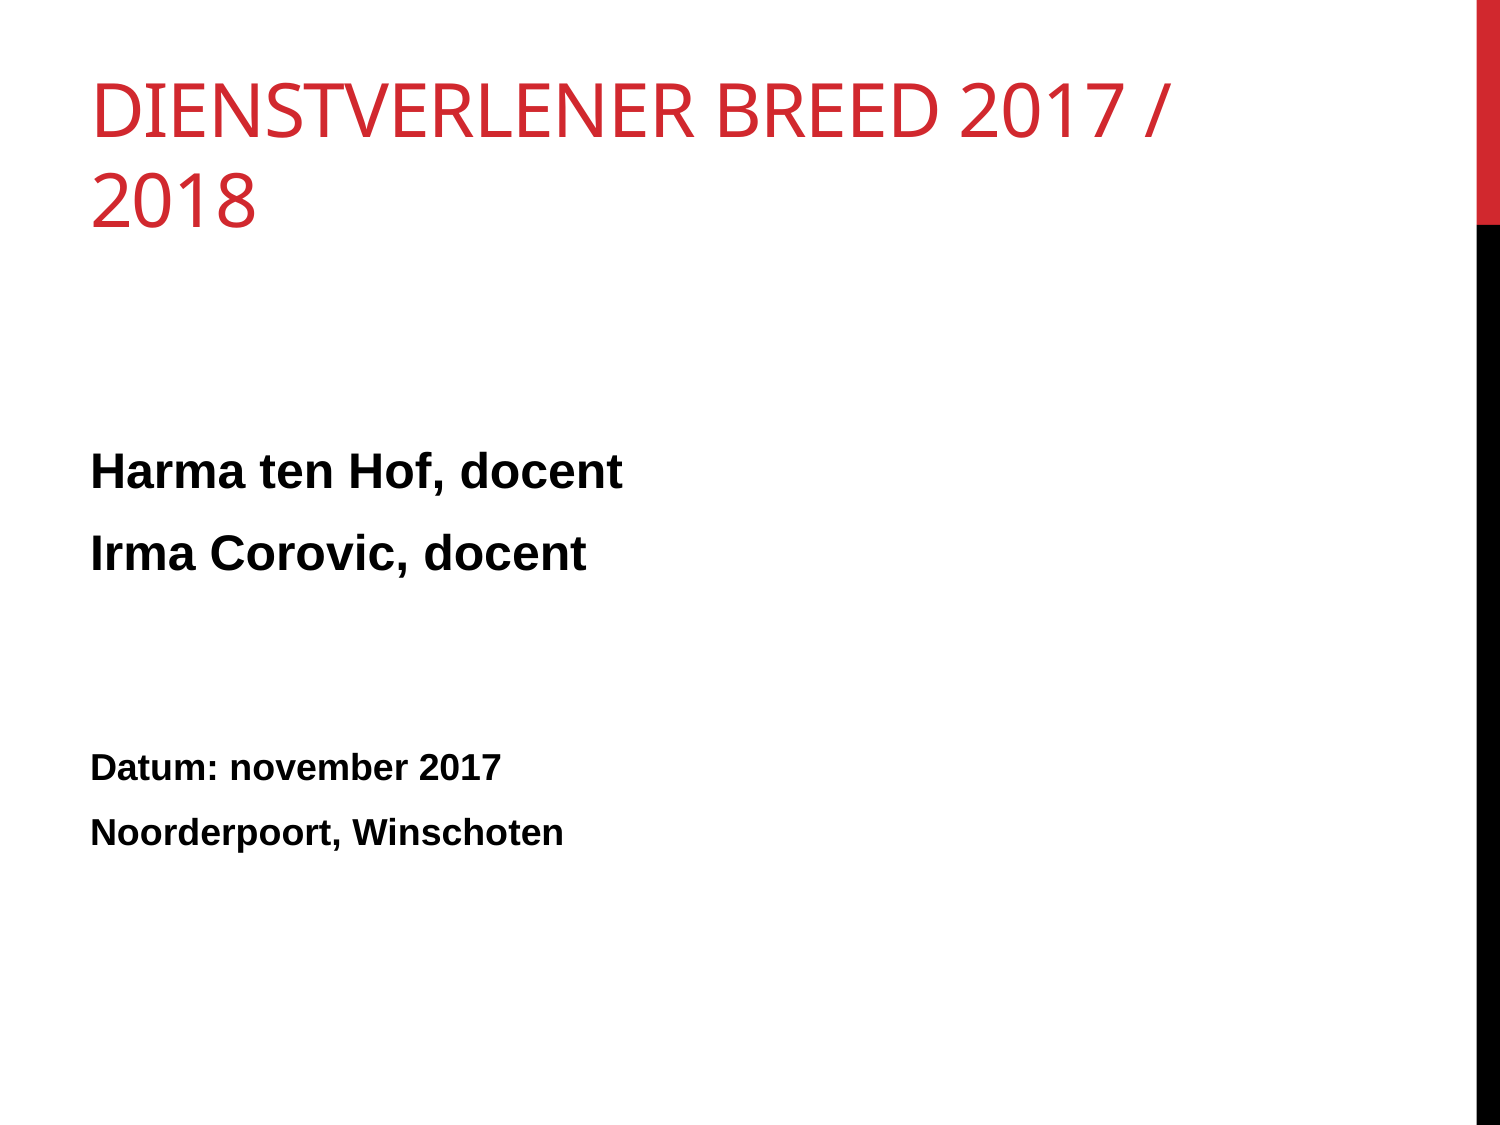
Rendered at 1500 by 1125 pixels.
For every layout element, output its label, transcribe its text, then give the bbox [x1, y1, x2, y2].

title Dienstverlener Breed 2017 / 2018 [75, 25, 1211, 250]
list Harma ten Hof, docent Irma Corovic, docent Datum: november 2017 Noorderpoort, Winschoten [75, 287, 1325, 1005]
